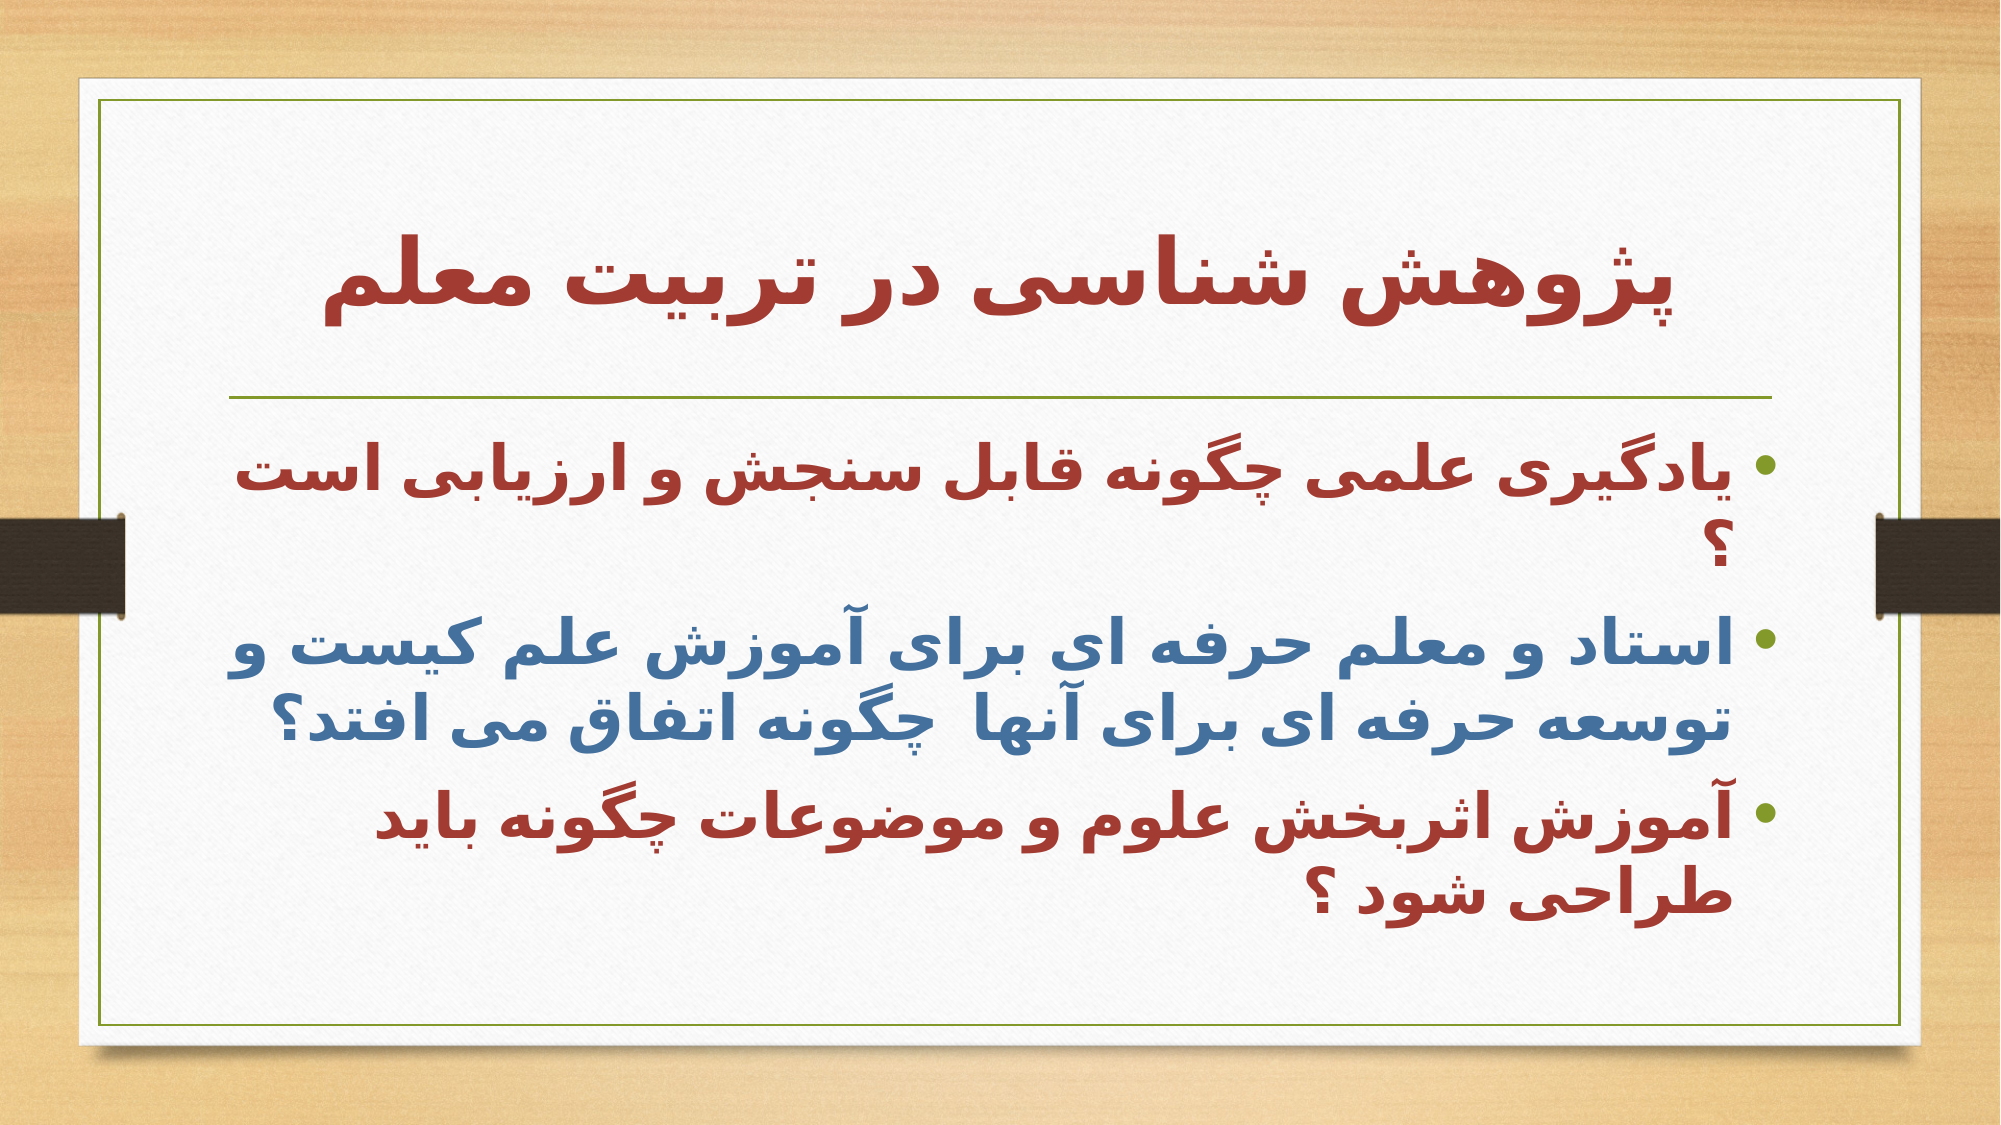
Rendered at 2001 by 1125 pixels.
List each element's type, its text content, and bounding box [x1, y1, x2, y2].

list یادگیری علمی چگونه قابل سنجش و ارزیابی است ؟ استاد و معلم حرفه ای برای آموزش علم کیست و توسعه حرفه ای برای آنها چگونه اتفاق می افتد؟ آموزش اثربخش علوم و موضوعات چگونه باید طراحی شود ؟ [212, 419, 1788, 964]
picture [0, 0, 2001, 1125]
title پژوهش شناسی در تربیت معلم [212, 161, 1788, 375]
